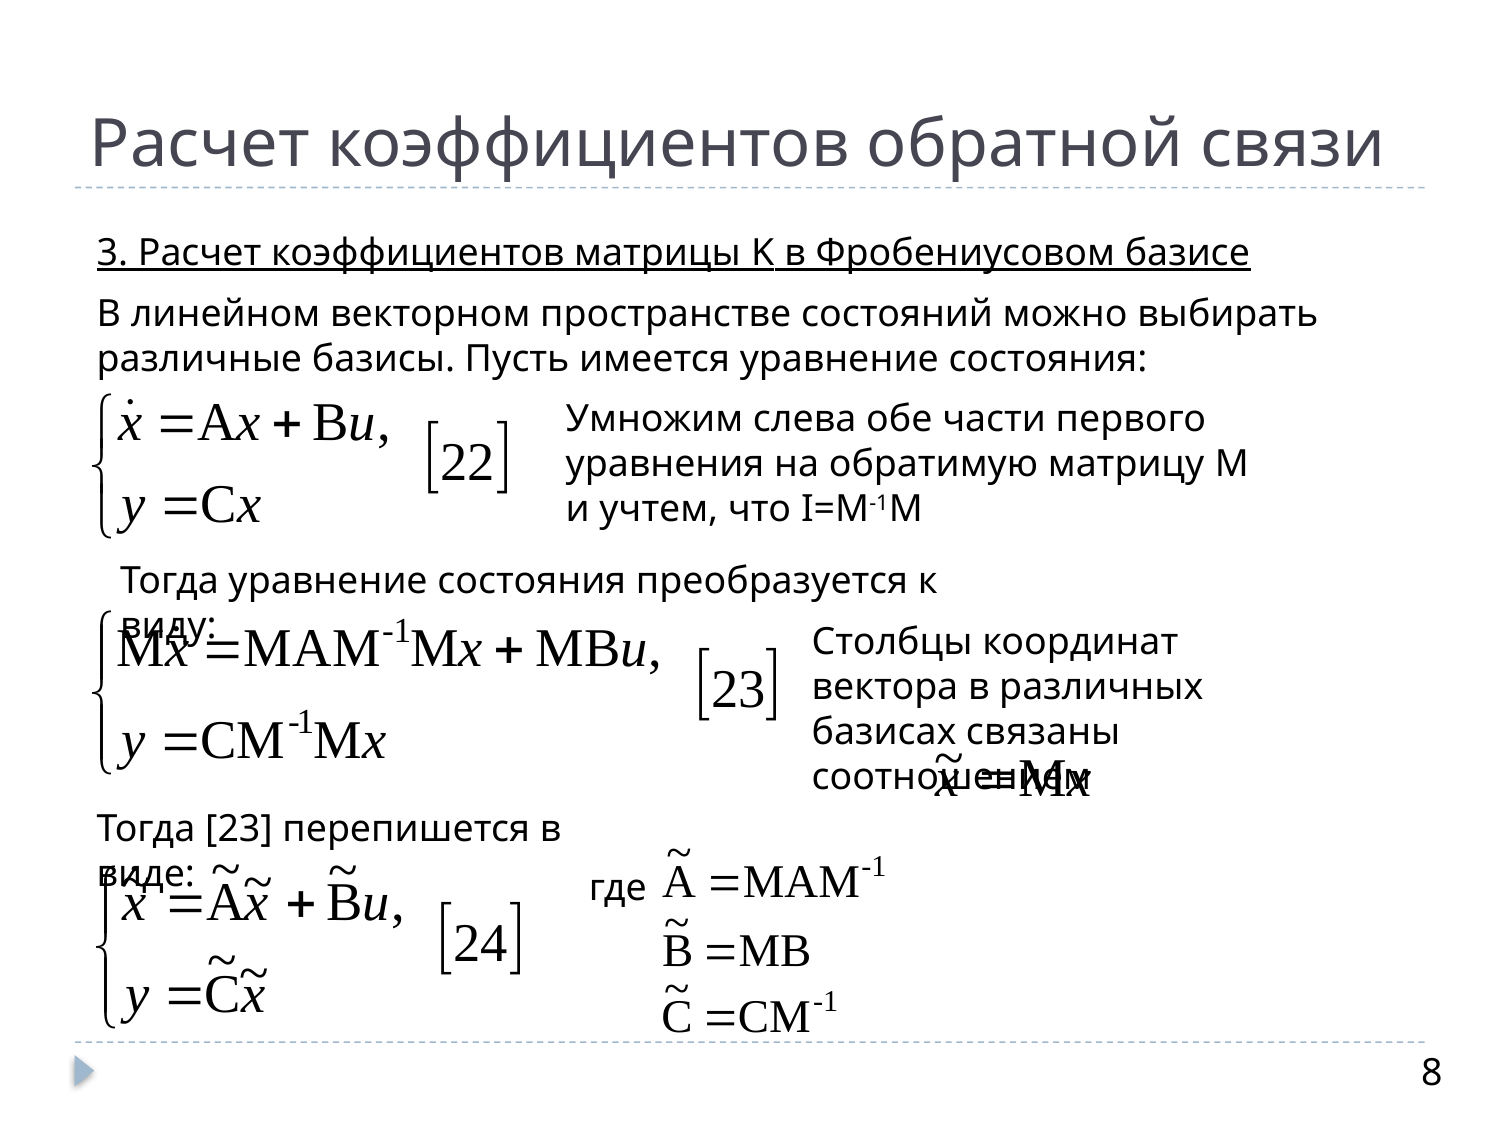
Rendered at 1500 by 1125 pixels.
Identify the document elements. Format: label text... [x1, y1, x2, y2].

text_box В линейном векторном пространстве состояний можно выбирать различные базисы. Пусть имеется уравнение состояния: [81, 281, 1407, 386]
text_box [81, 386, 516, 547]
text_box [925, 749, 1102, 809]
title Расчет коэффициентов обратной связи [75, 24, 1425, 188]
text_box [655, 843, 891, 905]
text_box Умножим слева обе части первого уравнения на обратимую матрицу M и учтем, что I=M-1M [550, 386, 1278, 537]
text_box Столбцы координат вектора в различных базисах связаны соотношением [796, 610, 1325, 805]
text_box 8 [1406, 1040, 1477, 1101]
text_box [655, 979, 844, 1044]
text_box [85, 855, 528, 1040]
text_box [655, 915, 818, 973]
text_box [81, 601, 786, 786]
text_box Тогда [23] перепишется в виде: [81, 797, 680, 902]
text_box где [574, 855, 653, 916]
text_box Тогда уравнение состояния преобразуется к виду: [105, 548, 961, 654]
text_box 3. Расчет коэффициентов матрицы K в Фробениусовом базисе [81, 220, 1407, 281]
